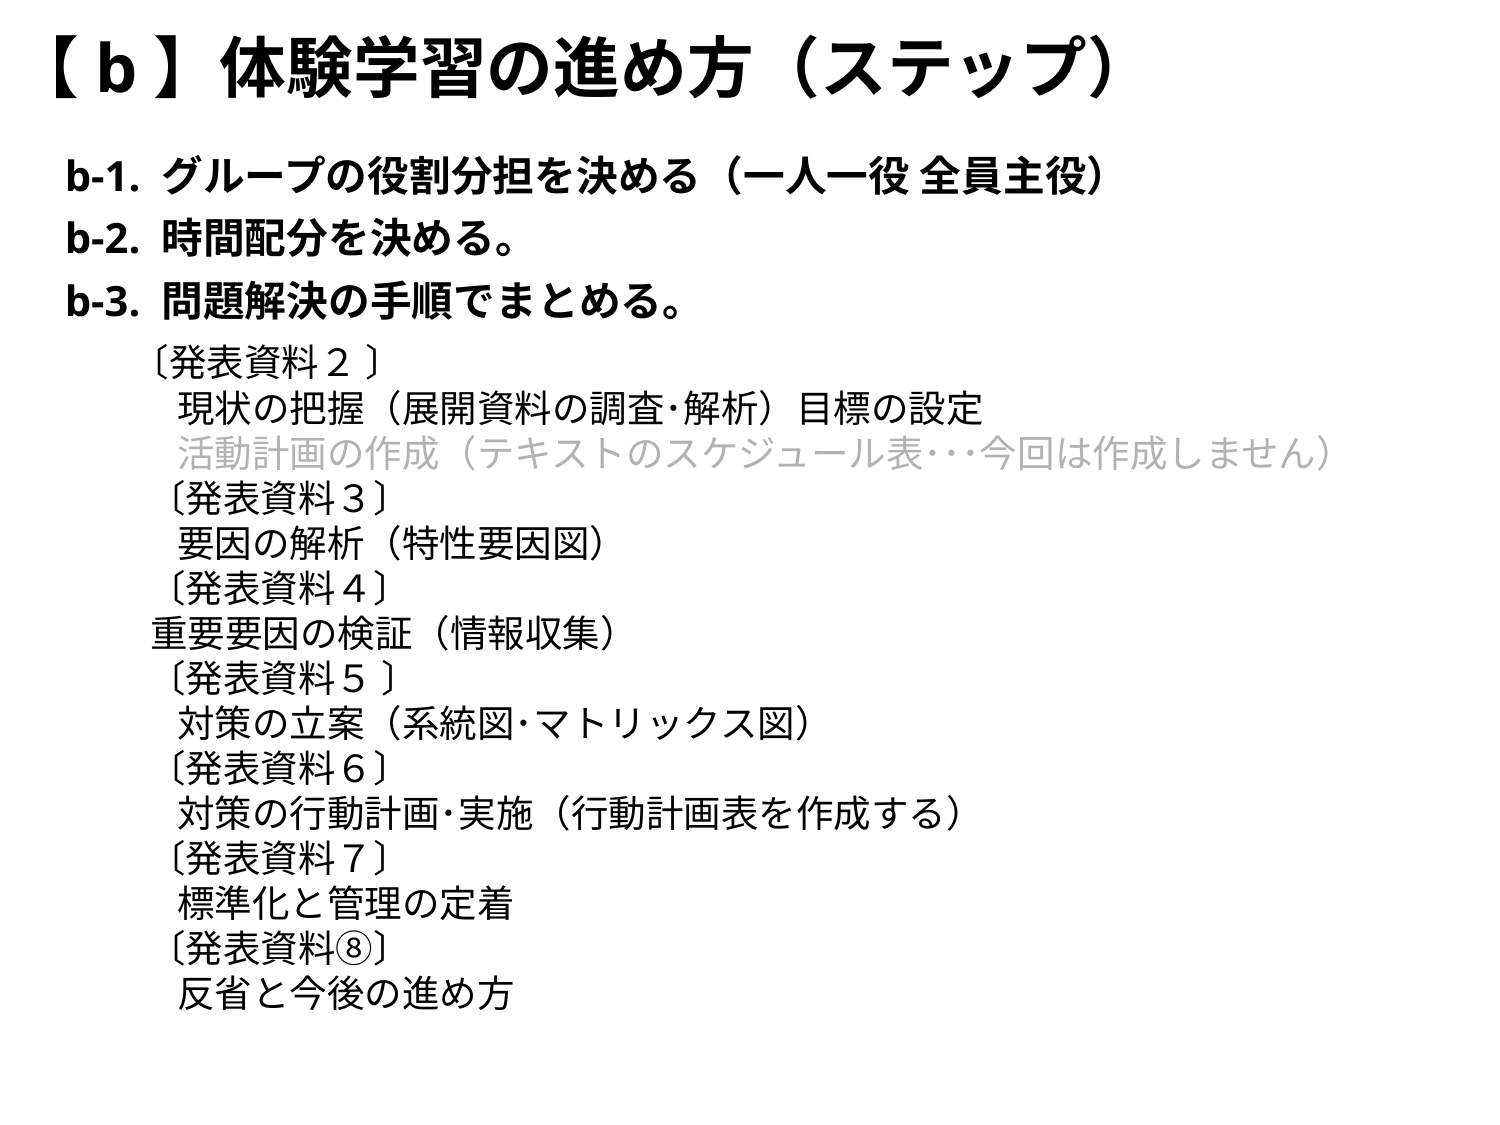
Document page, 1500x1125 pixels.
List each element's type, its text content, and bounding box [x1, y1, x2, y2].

text_box 【b】体験学習の進め方（ステップ） [12, 25, 1341, 106]
text_box b-1. グループの役割分担を決める（一人一役 全員主役） b-2. 時間配分を決める。 b-3. 問題解決の手順でまとめる。 〔発表資料２ 〕 現状の把握（展開資料の調査･解析）目標の設定 活動計画の作成（テキストのスケジュール表･･･今回は作成しません） 〔発表資料３〕 要因の解析（特性要因図） 〔発表資料４〕 重要要因の検証（情報収集） 〔発表資料５ 〕 対策の立案（系統図･マトリックス図） 〔発表資料６〕 対策の行動計画･実施（行動計画表を作成する） 〔発表資料７〕 標準化と管理の定着 〔発表資料⑧〕 反省と今後の進め方 [64, 149, 1467, 1016]
